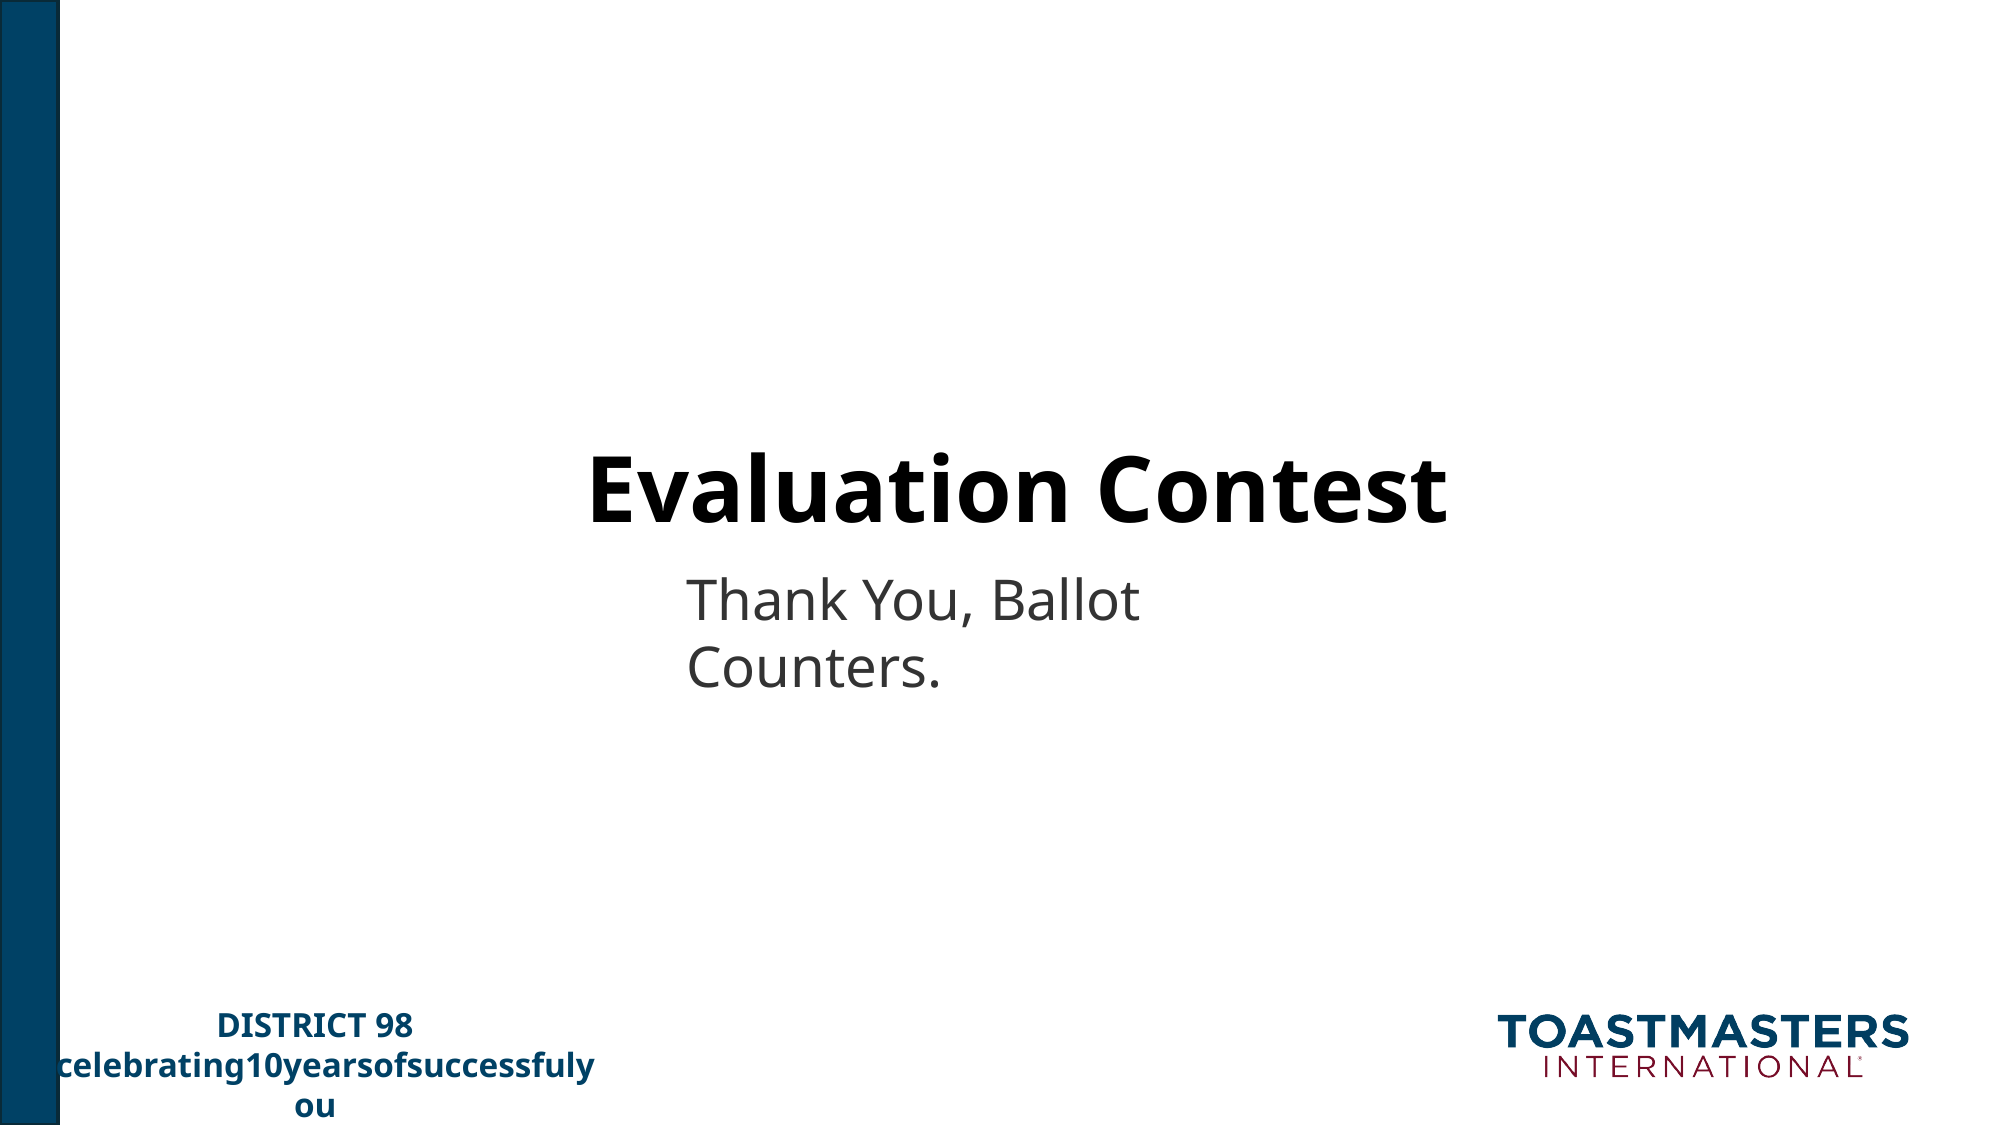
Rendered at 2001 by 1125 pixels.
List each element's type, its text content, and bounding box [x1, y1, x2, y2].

text_box DISTRICT 98 #celebrating10yearsofsuccessfulyou [10, 996, 620, 1125]
text_box [0, 0, 60, 1125]
picture [1383, 631, 2000, 1125]
title Evaluation Contest [114, 408, 1921, 578]
text_box Thank You, Ballot Counters. [684, 561, 1403, 699]
